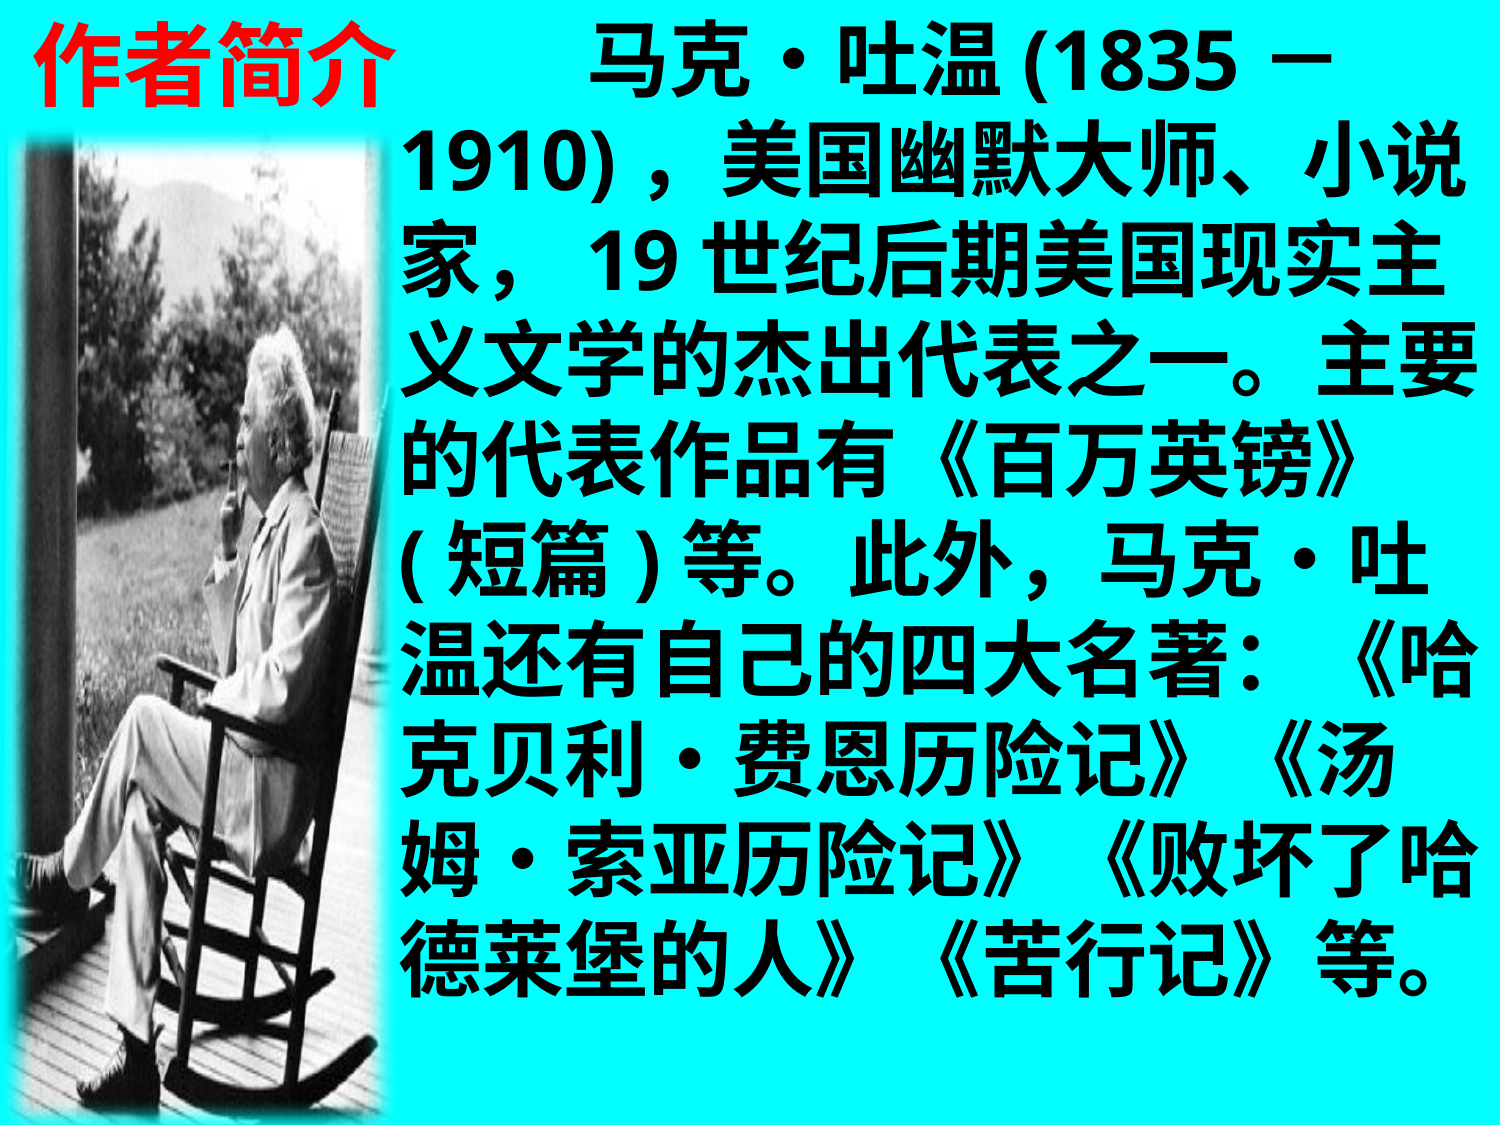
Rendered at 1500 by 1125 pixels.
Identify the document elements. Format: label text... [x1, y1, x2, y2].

text_box 马克•吐温(1835－1910)，美国幽默大师、小说家，19世纪后期美国现实主义文学的杰出代表之一。主要的代表作品有《百万英镑》(短篇)等。此外，马克•吐温还有自己的四大名著：《哈克贝利•费恩历险记》《汤姆•索亚历险记》《败坏了哈德莱堡的人》《苦行记》等。 [383, 0, 1500, 1015]
picture [0, 125, 397, 1125]
title 作者简介 [0, 0, 383, 125]
